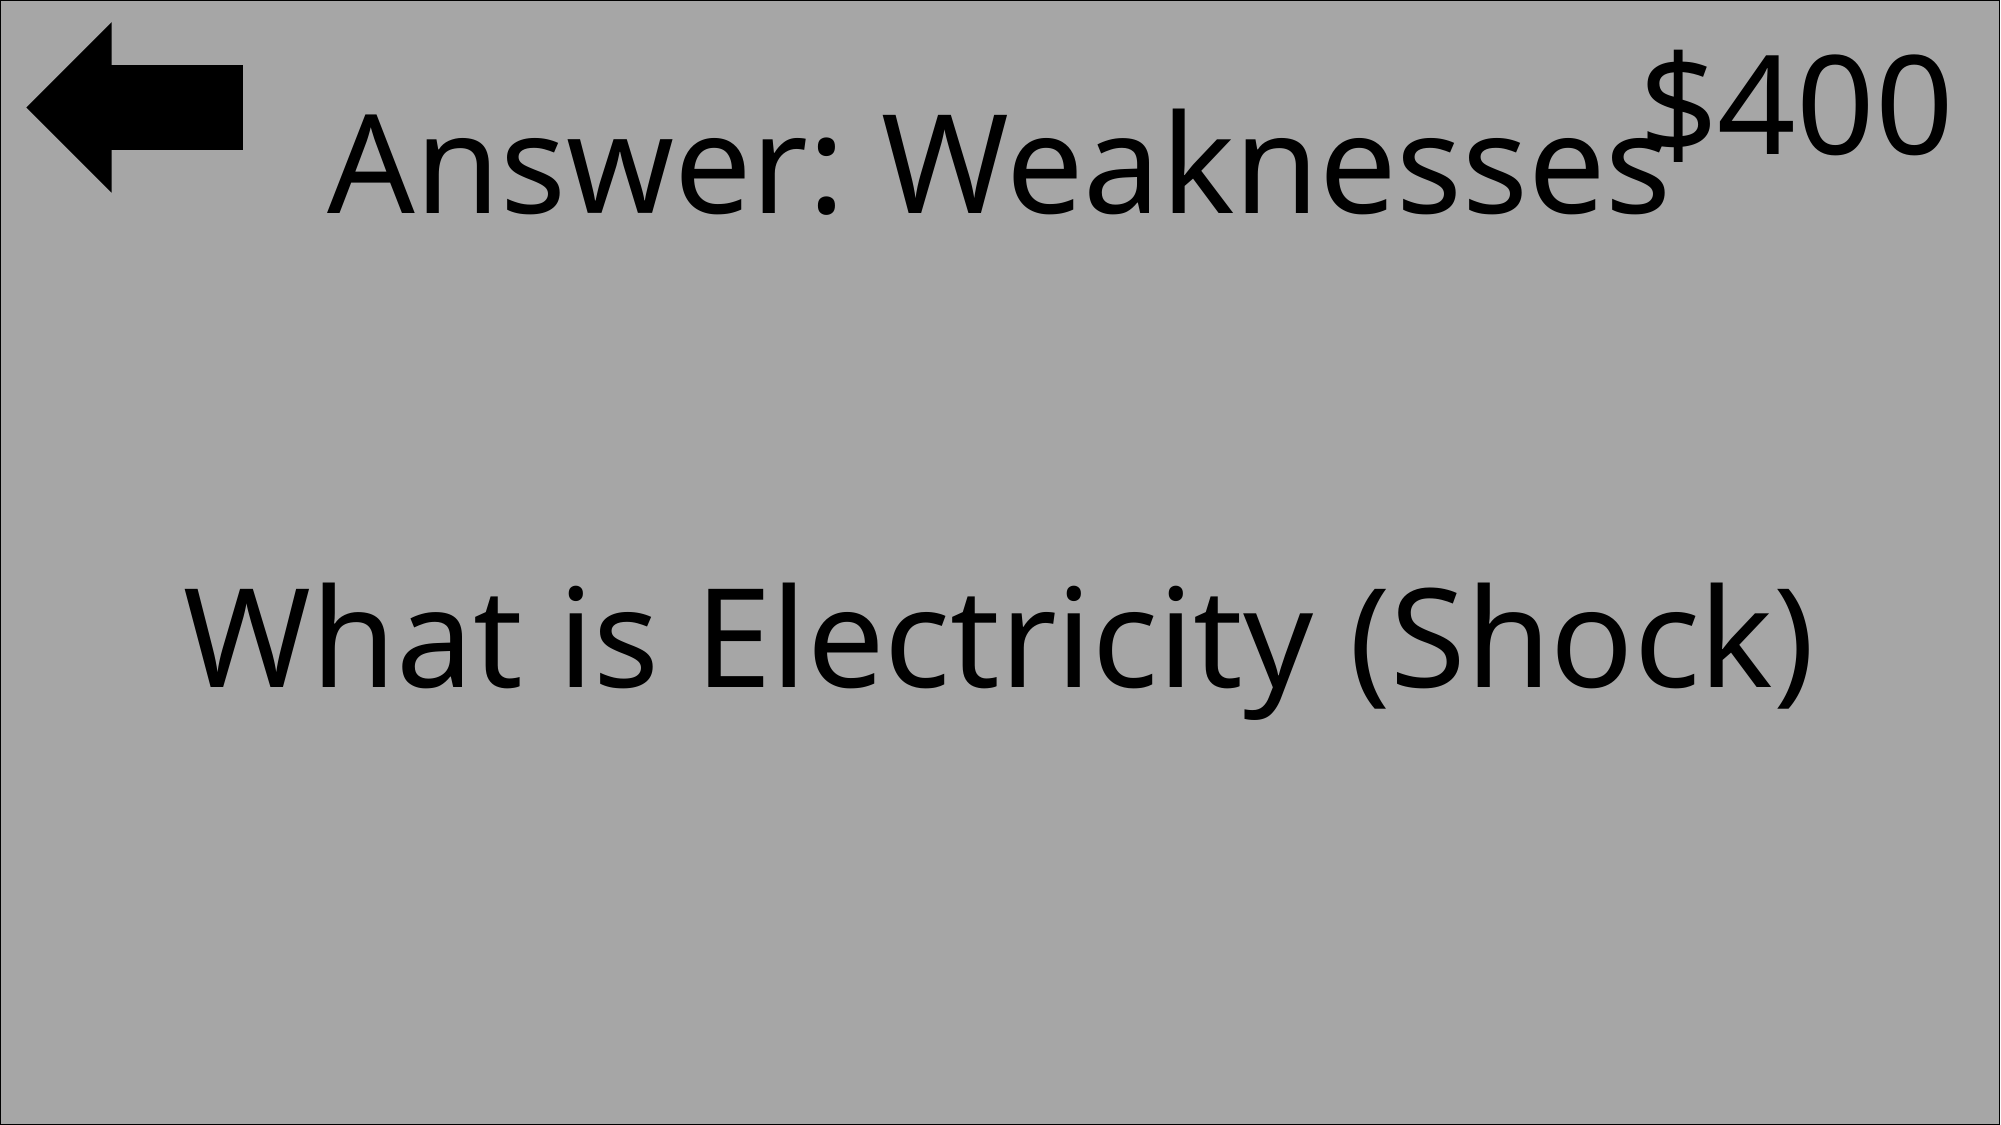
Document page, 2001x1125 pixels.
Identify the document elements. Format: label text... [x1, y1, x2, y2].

text_box [0, 0, 2000, 1125]
text_box [26, 22, 243, 193]
text_box What is Electricity (Shock) [137, 561, 1863, 752]
text_box $400 [1593, 1, 2000, 219]
text_box Answer: Weaknesses [137, 59, 1863, 278]
